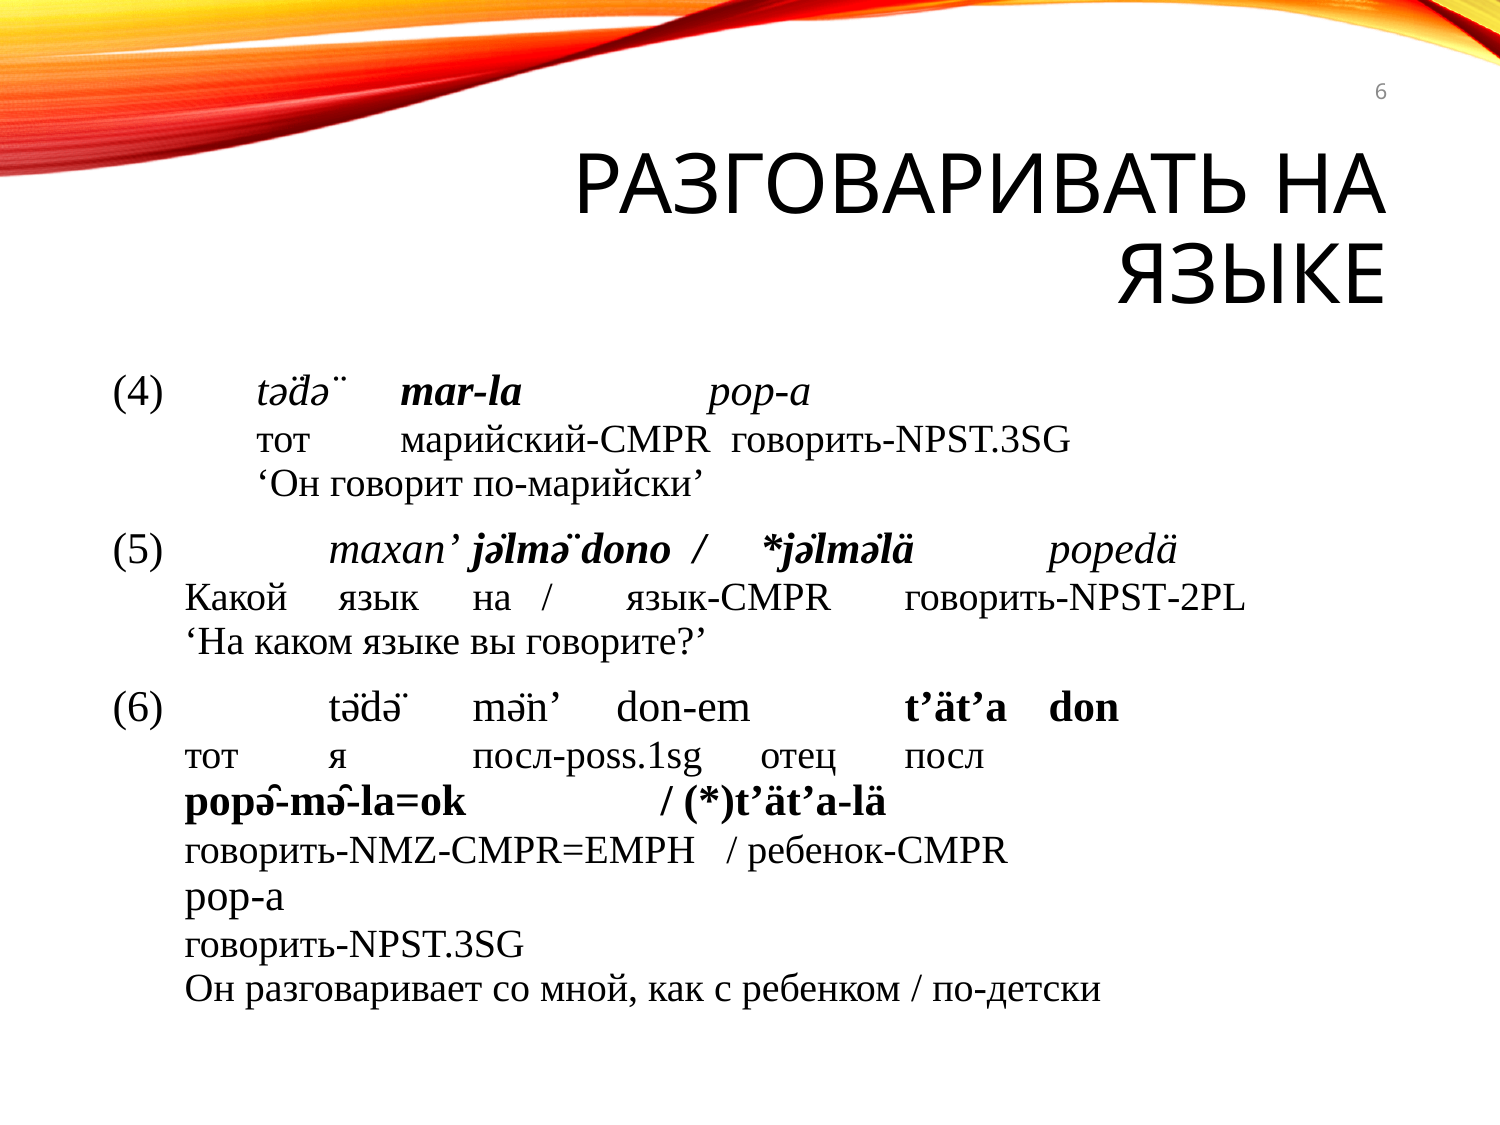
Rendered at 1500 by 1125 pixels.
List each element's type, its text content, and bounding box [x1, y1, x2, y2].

slide_number 6 [1078, 62, 1403, 123]
picture [0, 0, 1500, 178]
list (4) tə̈də̈ mar-la pop-a тот марийский-cmpr говорить-npst.3sg ‘Он говорит по-марийски’ maxan’ jə̈lmə̈ dono / *jə̈lmə̈lä popedä Какой язык на / язык-cmpr говорить-npst-2pl ‘На каком языке вы говорите?’ tə̈də̈ mə̈n’ don-em t’ät’a don тот я посл-poss.1sg отец посл popə̑-mə̑-la=ok / (*)t’ät’a-lä говорить-nmz-cmpr=emph / ребенок-cmpr pop-a говорить-npst.3sg Он разговаривает со мной, как с ребенком / по-детски [97, 360, 1403, 1028]
title Разговаривать на языке [356, 125, 1403, 338]
